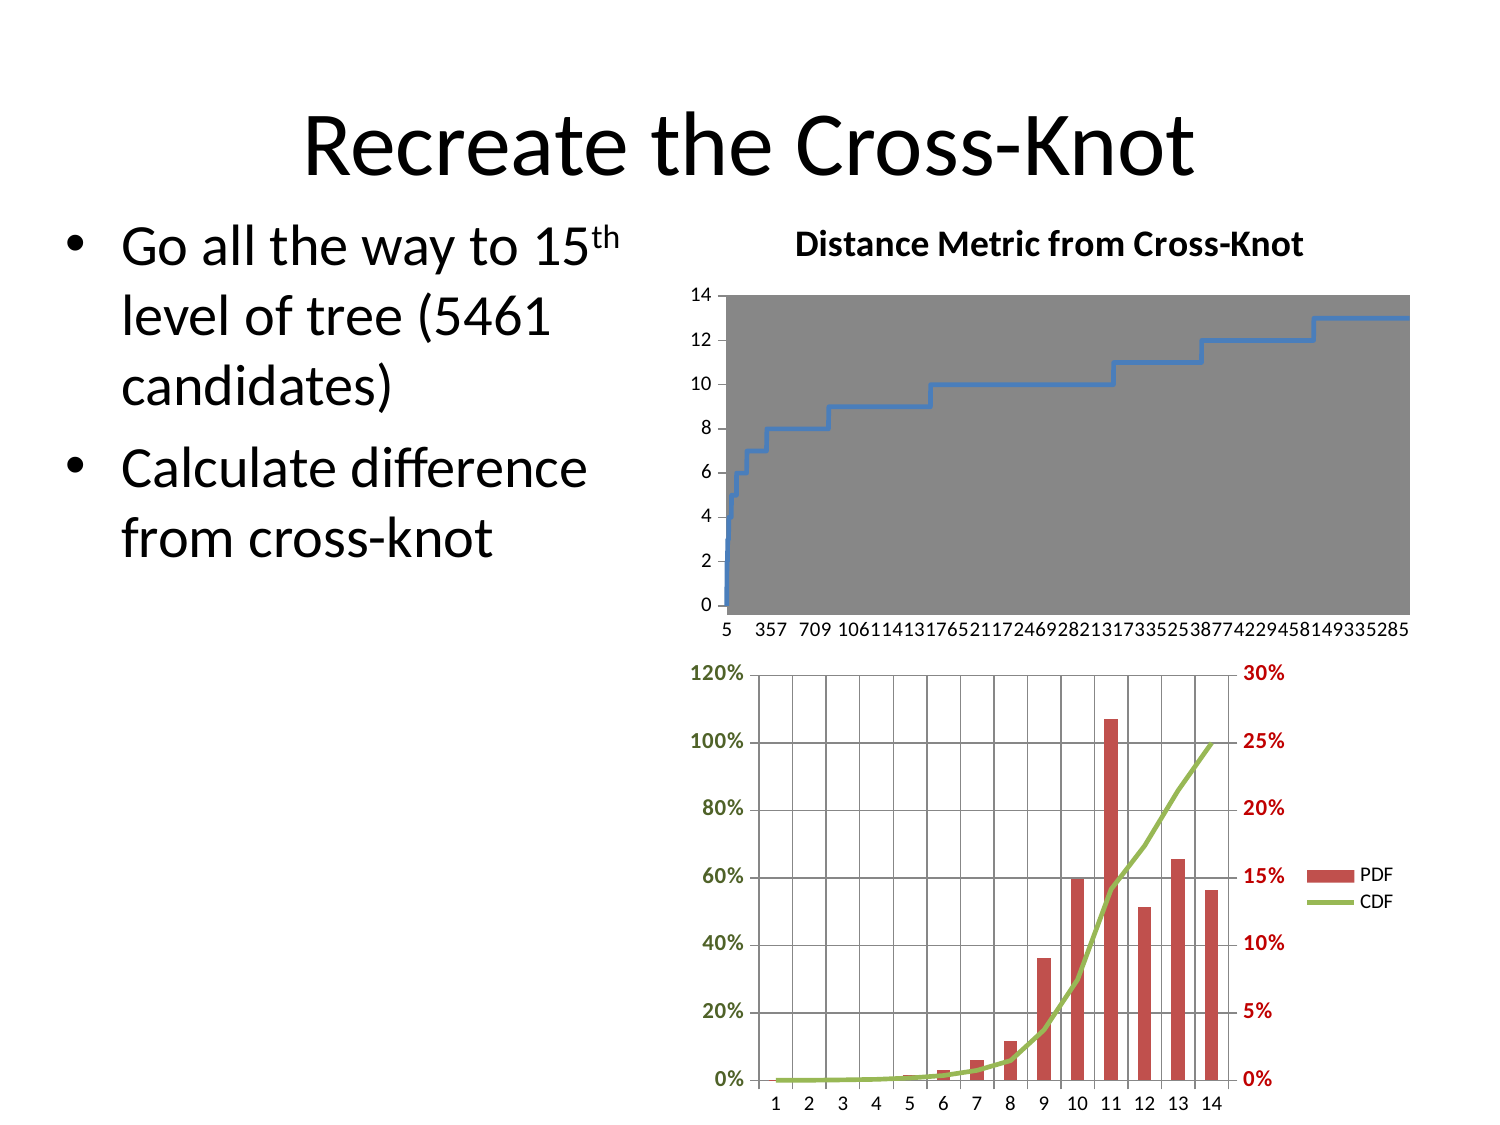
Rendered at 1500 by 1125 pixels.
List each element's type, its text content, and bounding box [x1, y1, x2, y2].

chart [674, 654, 1413, 1125]
list Go all the way to 15th level of tree (5461 candidates) Calculate difference from cross-knot [50, 200, 672, 943]
title Recreate the Cross-Knot [75, 45, 1425, 200]
chart [674, 199, 1426, 651]
